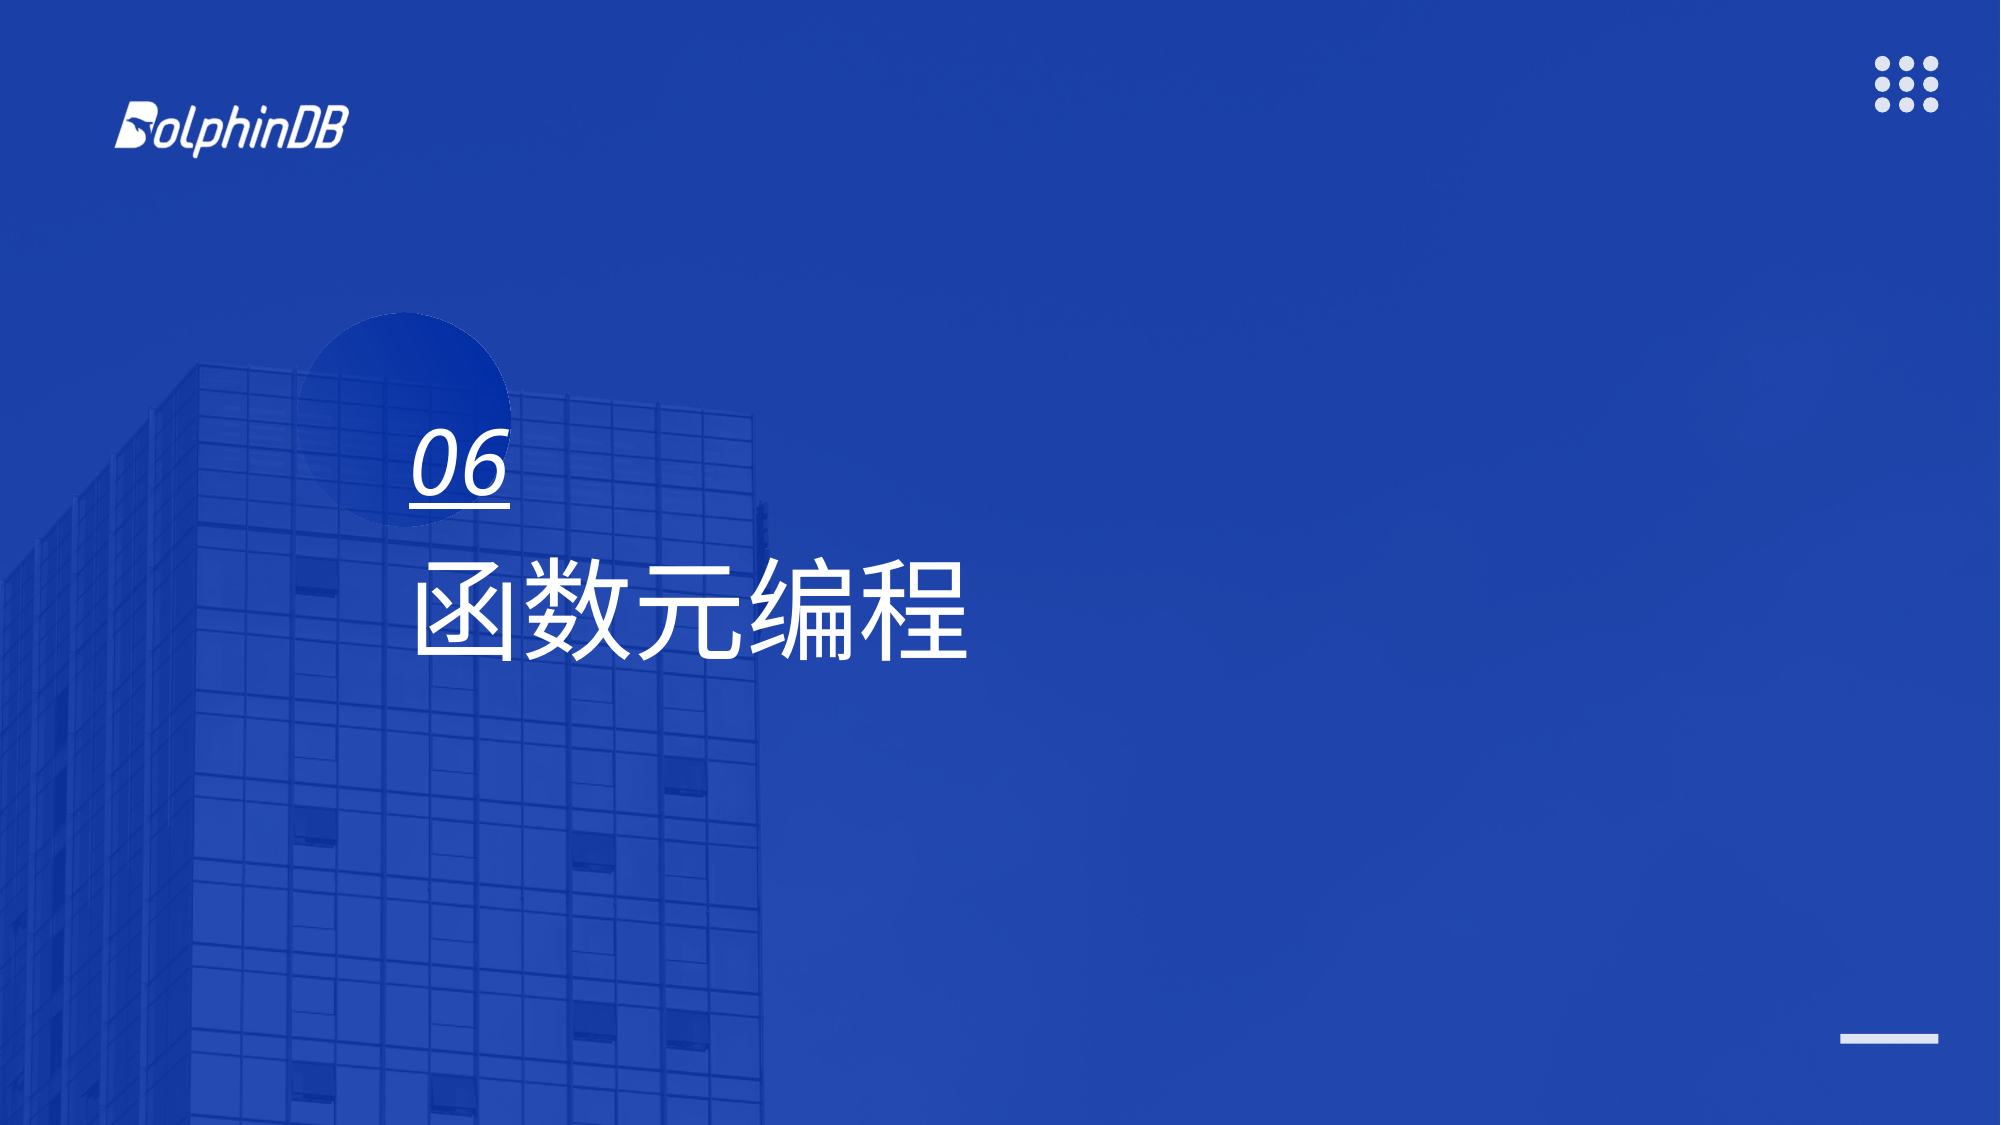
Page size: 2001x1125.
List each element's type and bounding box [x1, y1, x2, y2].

text_box [1874, 55, 1939, 113]
picture [0, 0, 2000, 1125]
